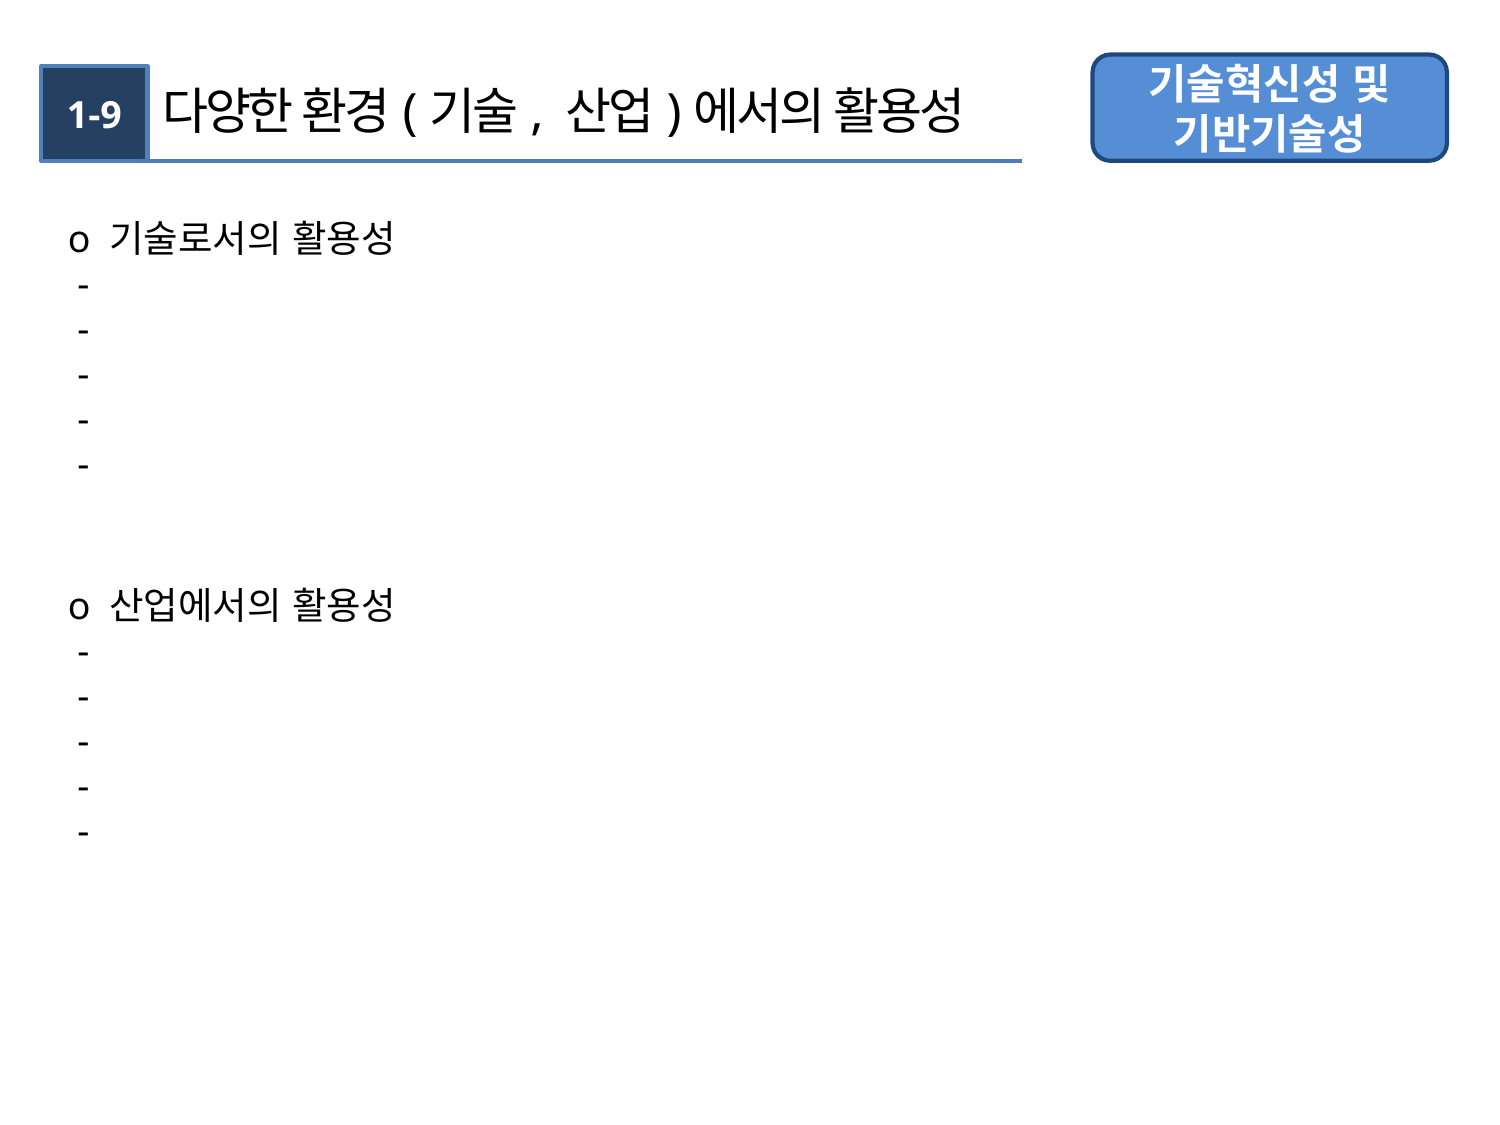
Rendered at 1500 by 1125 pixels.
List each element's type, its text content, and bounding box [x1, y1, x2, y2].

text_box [40, 66, 1022, 162]
text_box o 기술로서의 활용성 - - - - - [53, 208, 1412, 493]
text_box 기술혁신성 및 기반기술성 [1090, 52, 1450, 163]
text_box o 산업에서의 활용성 - - - - - [53, 574, 1412, 859]
